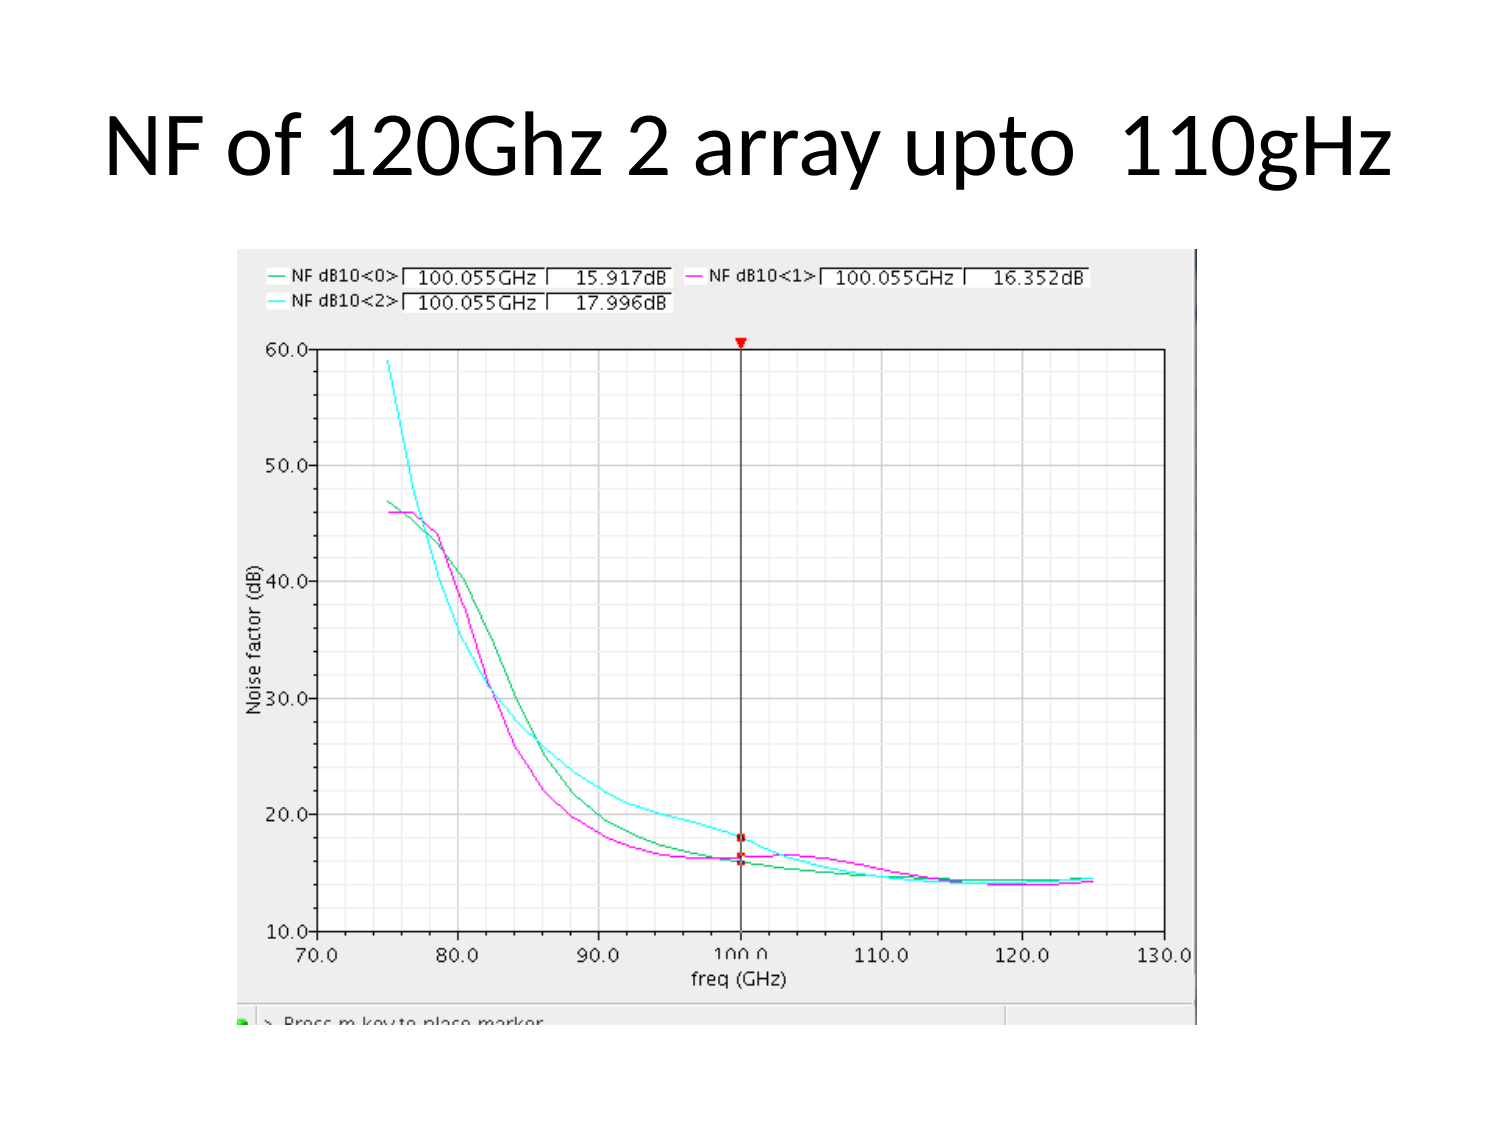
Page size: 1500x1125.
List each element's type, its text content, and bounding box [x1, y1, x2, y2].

picture [237, 249, 1198, 1026]
title NF of 120Ghz 2 array upto 110gHz [75, 45, 1425, 233]
